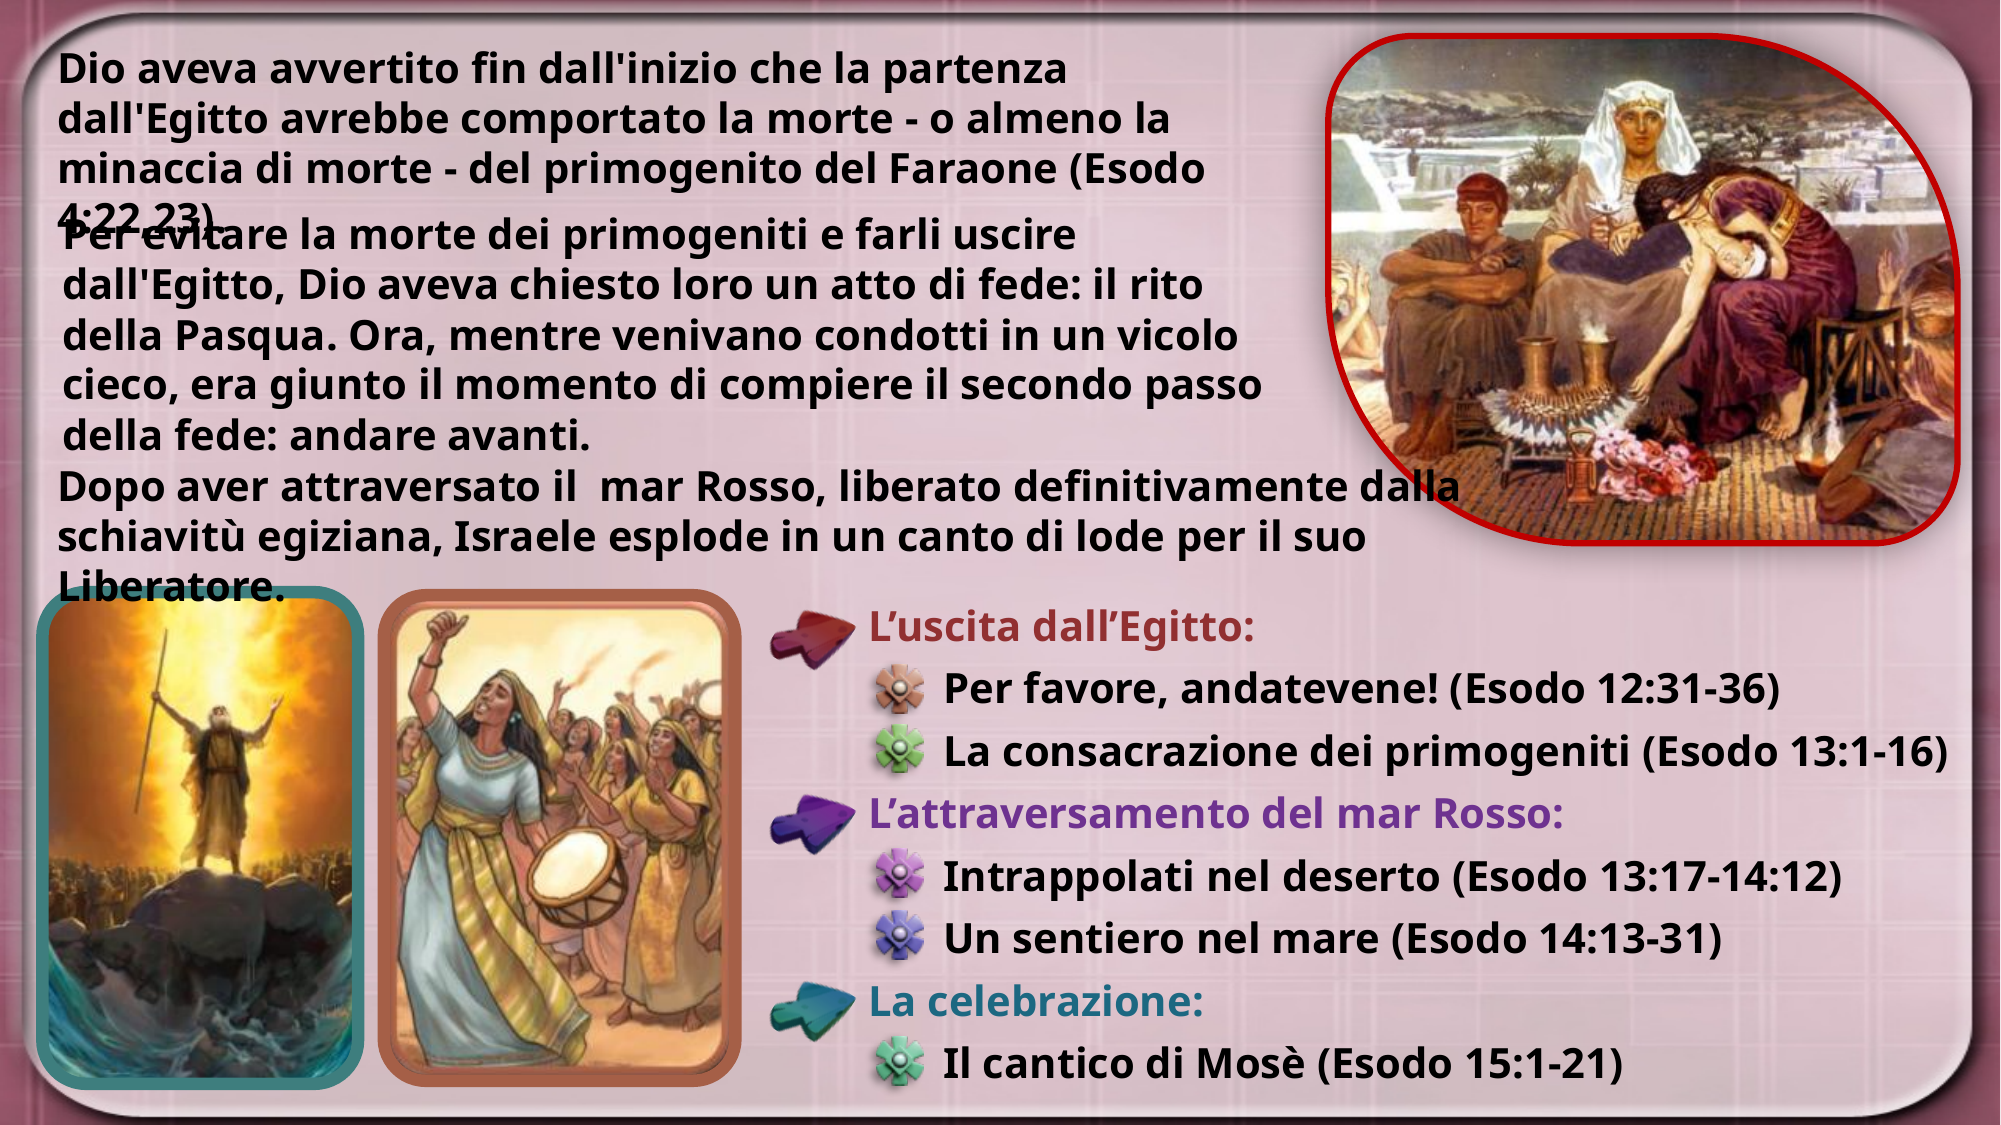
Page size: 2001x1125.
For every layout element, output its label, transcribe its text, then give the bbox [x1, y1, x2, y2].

text_box L’uscita dall’Egitto: Per favore, andatevene! (Esodo 12:31-36) La consacrazione dei primogeniti (Esodo 13:1-16) L’attraversamento del mar Rosso: Intrappolati nel deserto (Esodo 13:17-14:12) Un sentiero nel mare (Esodo 14:13-31) La celebrazione: Il cantico di Mosè (Esodo 15:1-21) [853, 592, 1999, 1095]
text_box Per evitare la morte dei primogeniti e farli uscire dall'Egitto, Dio aveva chiesto loro un atto di fede: il rito della Pasqua. Ora, mentre venivano condotti in un vicolo cieco, era giunto il momento di compiere il secondo passo della fede: andare avanti. [47, 200, 1292, 466]
text_box Dopo aver attraversato il mar Rosso, liberato definitivamente dalla schiavitù egiziana, Israele esplode in un canto di lode per il suo Liberatore. [42, 452, 1486, 618]
picture [0, 0, 2001, 1125]
text_box Dio aveva avvertito fin dall'inizio che la partenza dall'Egitto avrebbe comportato la morte - o almeno la minaccia di morte - del primogenito del Faraone (Esodo 4:22,23). [42, 34, 1262, 249]
